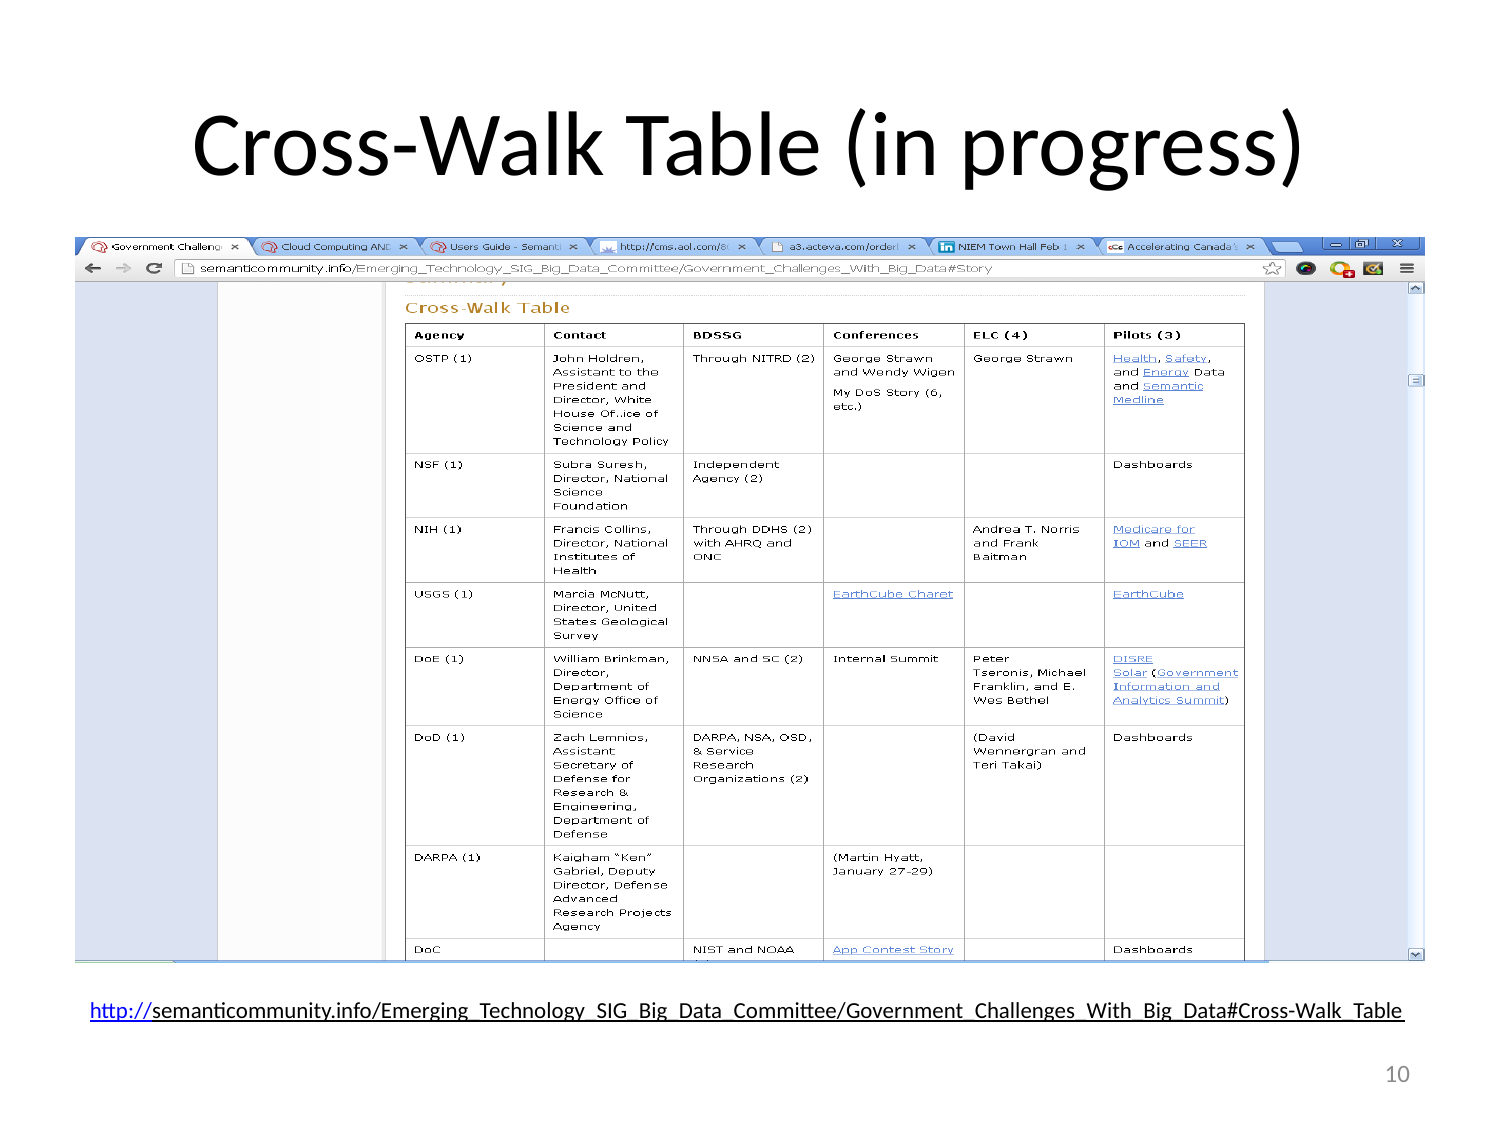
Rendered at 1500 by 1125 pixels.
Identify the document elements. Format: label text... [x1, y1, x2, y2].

slide_number 10 [1074, 1042, 1425, 1103]
picture [74, 237, 1426, 963]
text_box http://semanticommunity.info/Emerging_Technology_SIG_Big_Data_Committee/Government_Challenges_With_Big_Data#Cross-Walk_Table [74, 988, 1425, 1031]
title Cross-Walk Table (in progress) [75, 45, 1425, 233]
